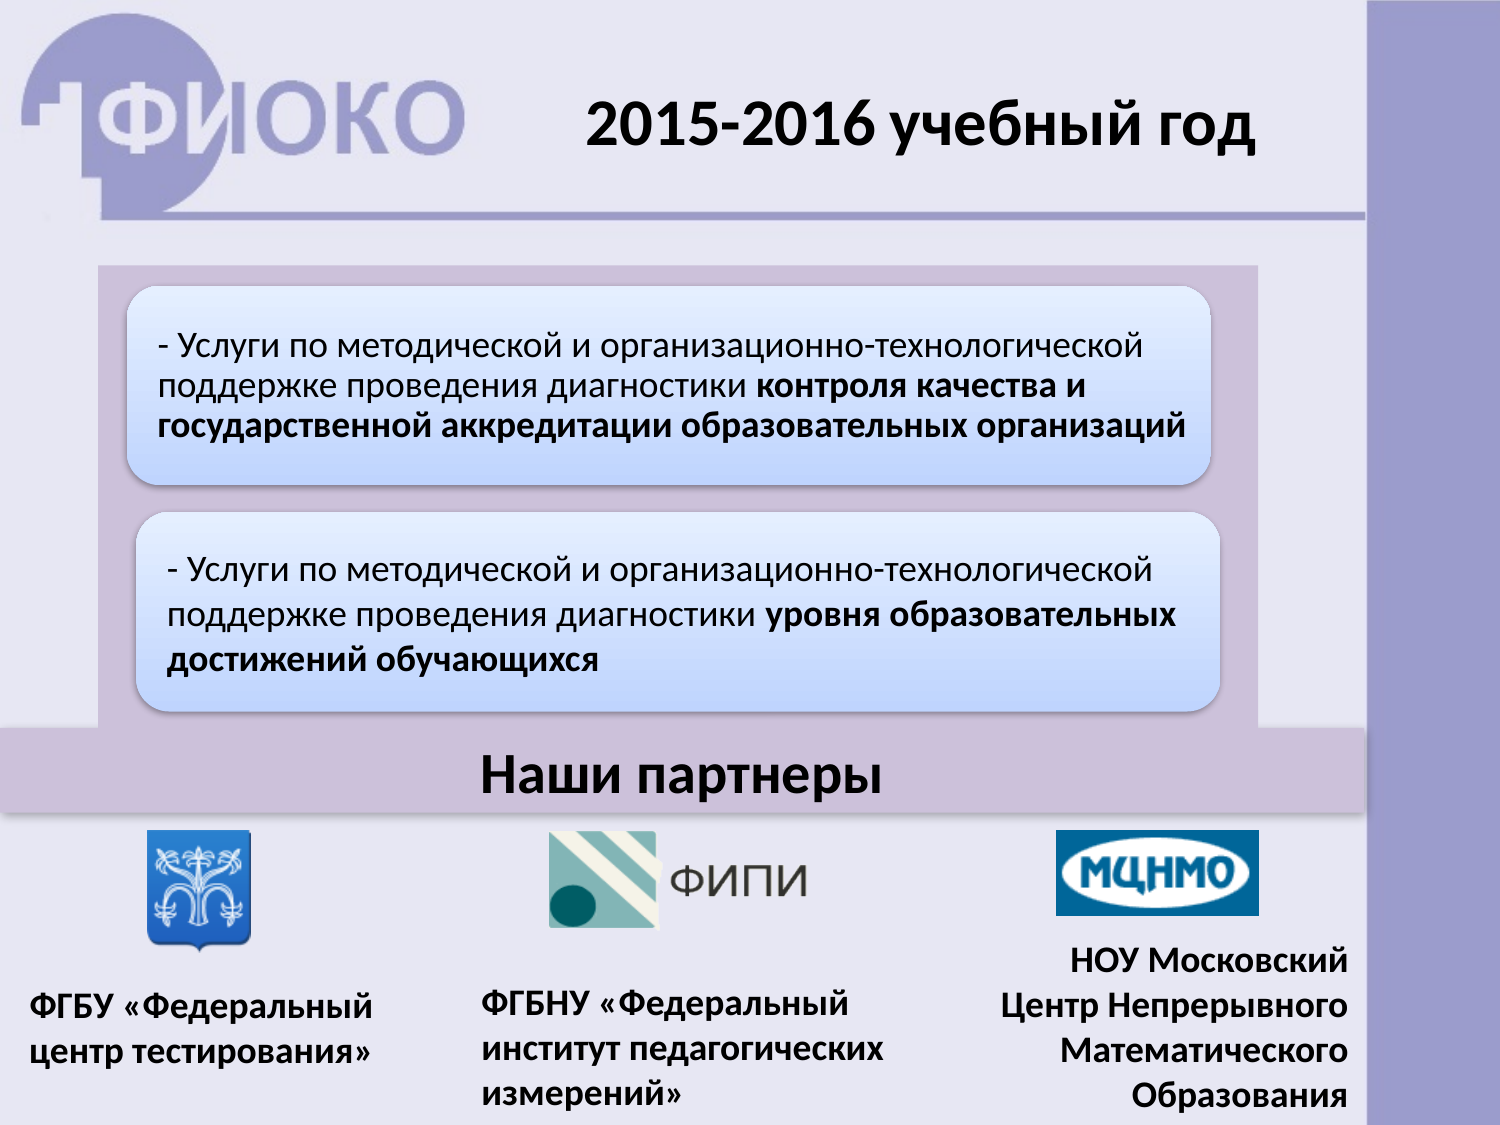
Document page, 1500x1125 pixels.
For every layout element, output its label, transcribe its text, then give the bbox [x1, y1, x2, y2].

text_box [97, 265, 1259, 729]
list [549, 830, 816, 933]
text_box НОУ Московский Центр Непрерывного Математического Образования [950, 928, 1364, 1123]
text_box ФГБНУ «Федеральный институт педагогических измерений» [466, 970, 922, 1121]
text_box Наши партнеры [0, 727, 1365, 813]
text_box ФГБУ «Федеральный центр тестирования» [2, 973, 401, 1079]
picture [0, 0, 1500, 1125]
text_box 2015-2016 учебный год [454, 71, 1388, 167]
